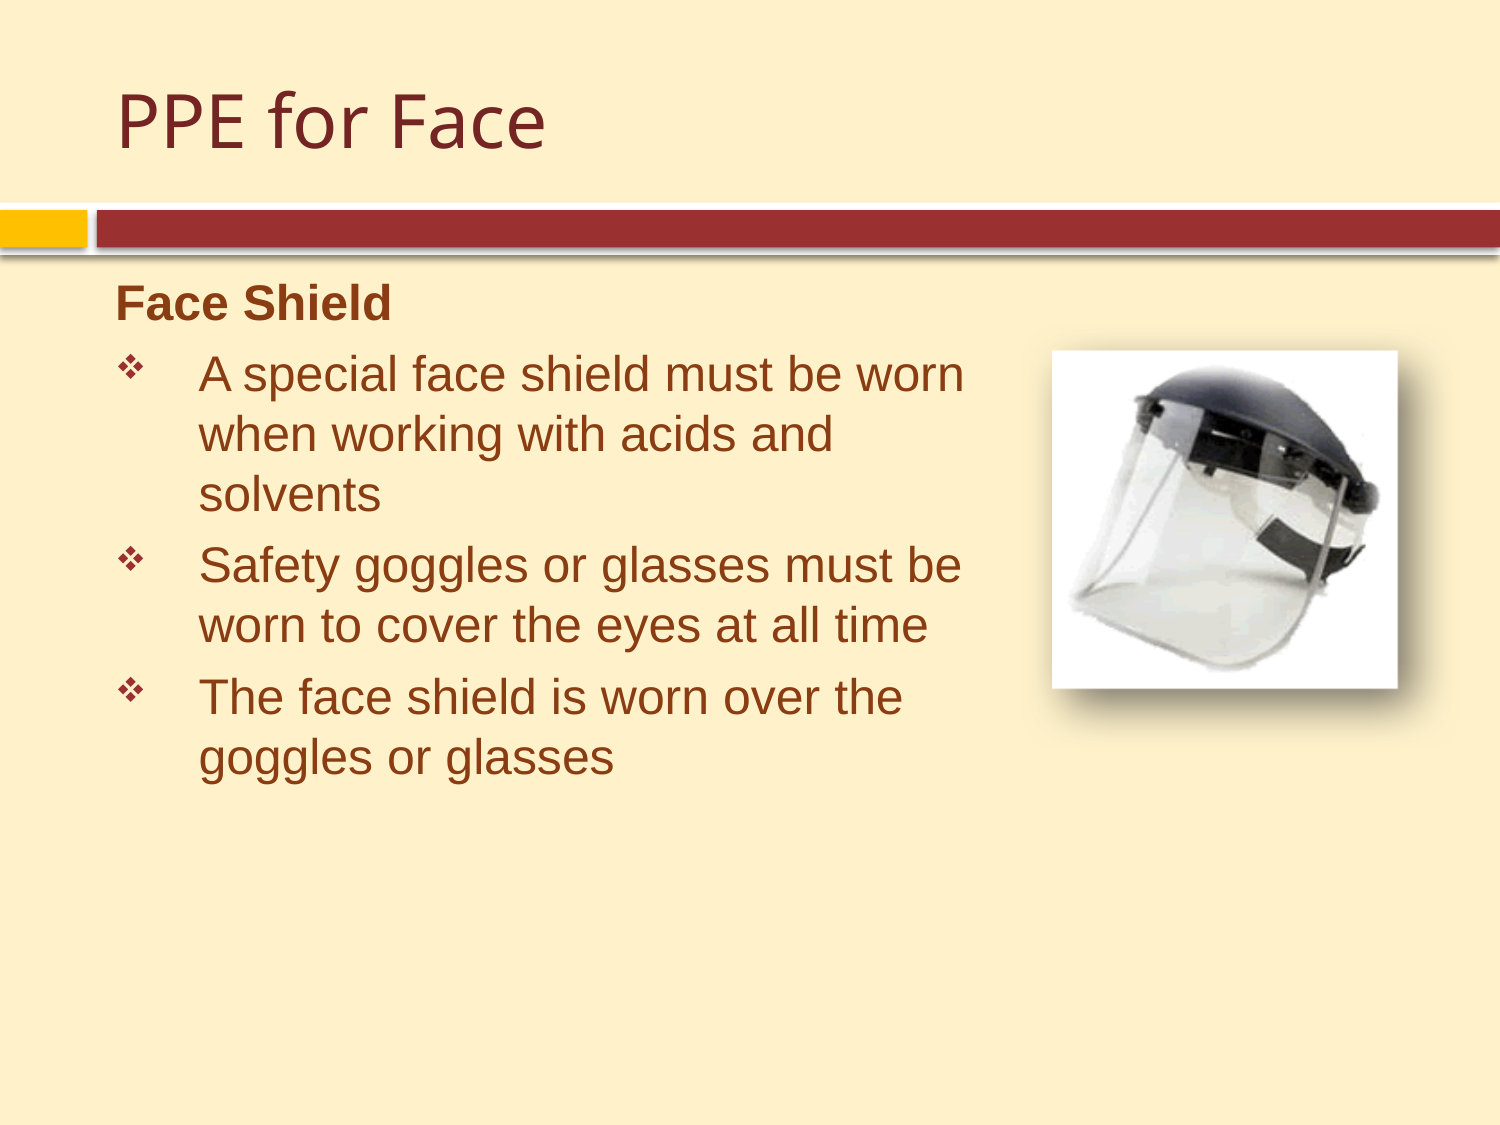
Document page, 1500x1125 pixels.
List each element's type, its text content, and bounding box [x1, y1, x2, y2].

list Face Shield A special face shield must be worn when working with acids and solvents Safety goggles or glasses must be worn to cover the eyes at all time The face shield is worn over the goggles or glasses [100, 262, 1000, 1000]
title PPE for Face [100, 37, 1438, 200]
picture [1051, 349, 1401, 691]
